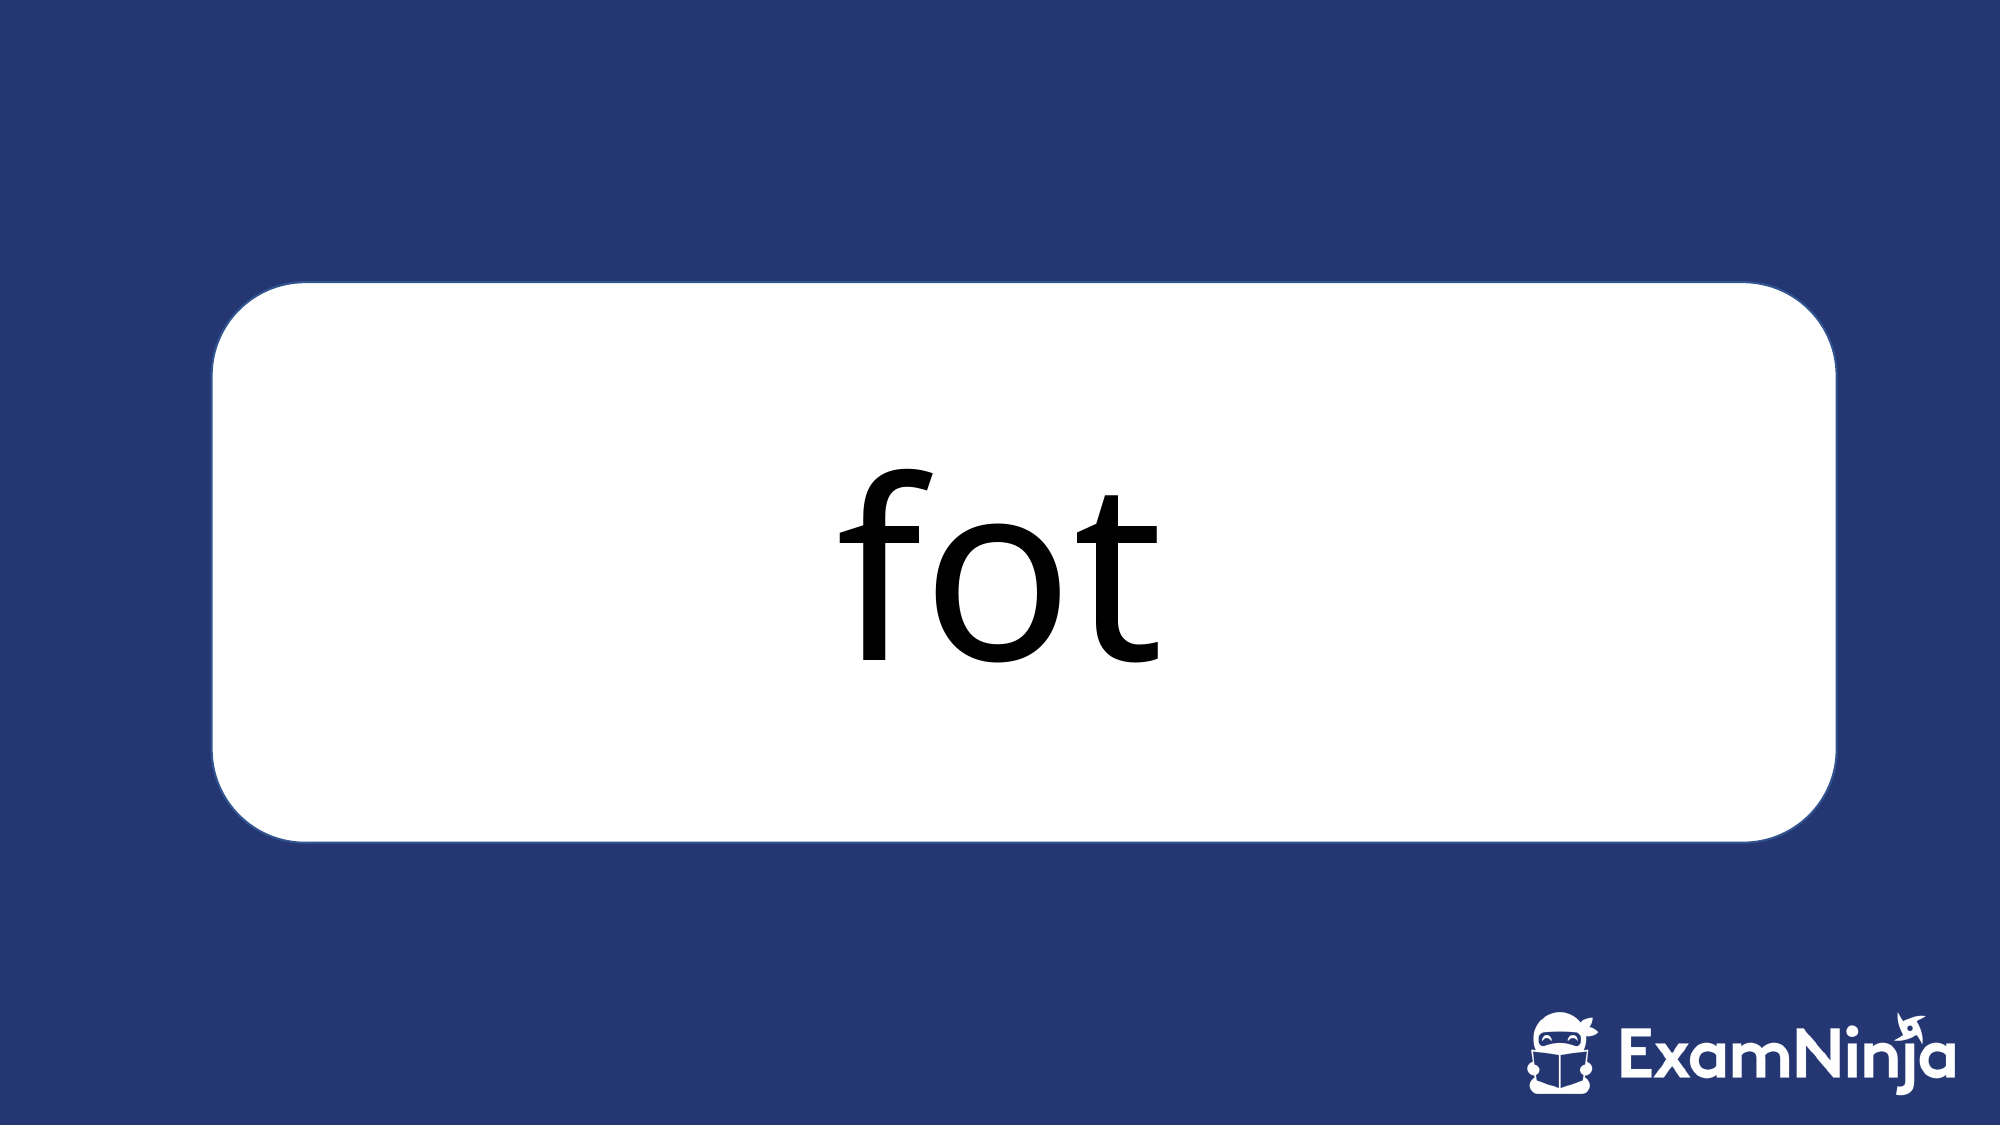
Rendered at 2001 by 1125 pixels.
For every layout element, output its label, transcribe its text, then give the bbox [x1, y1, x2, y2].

text_box fot [143, 403, 1857, 719]
text_box [210, 281, 1838, 403]
text_box [210, 719, 1838, 844]
picture [1501, 1003, 1979, 1102]
